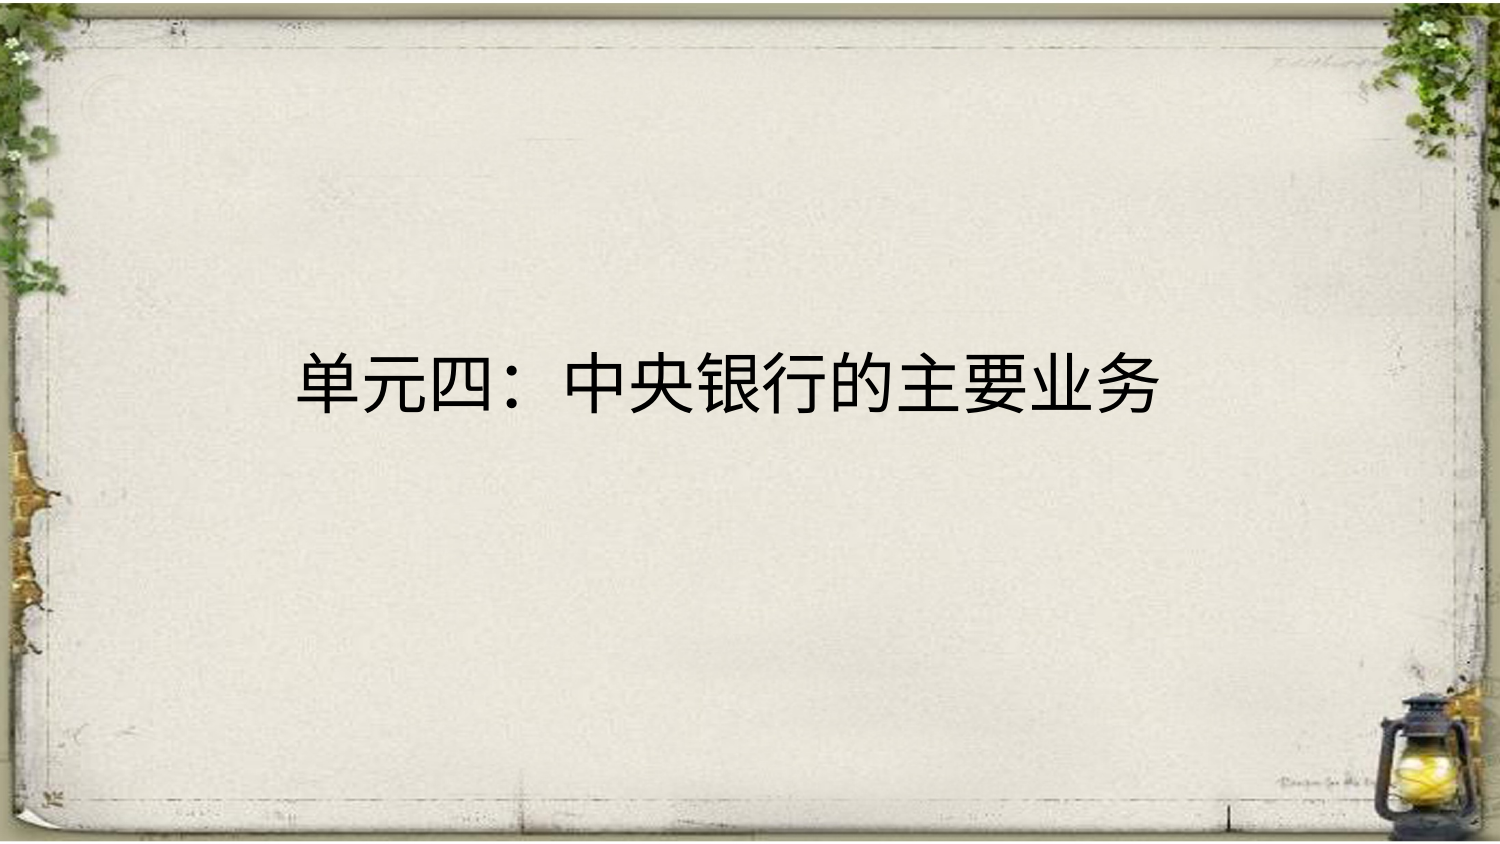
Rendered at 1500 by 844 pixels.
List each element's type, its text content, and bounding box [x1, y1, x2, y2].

picture [0, 0, 1500, 844]
list 单元四：中央银行的主要业务 [279, 334, 1500, 804]
